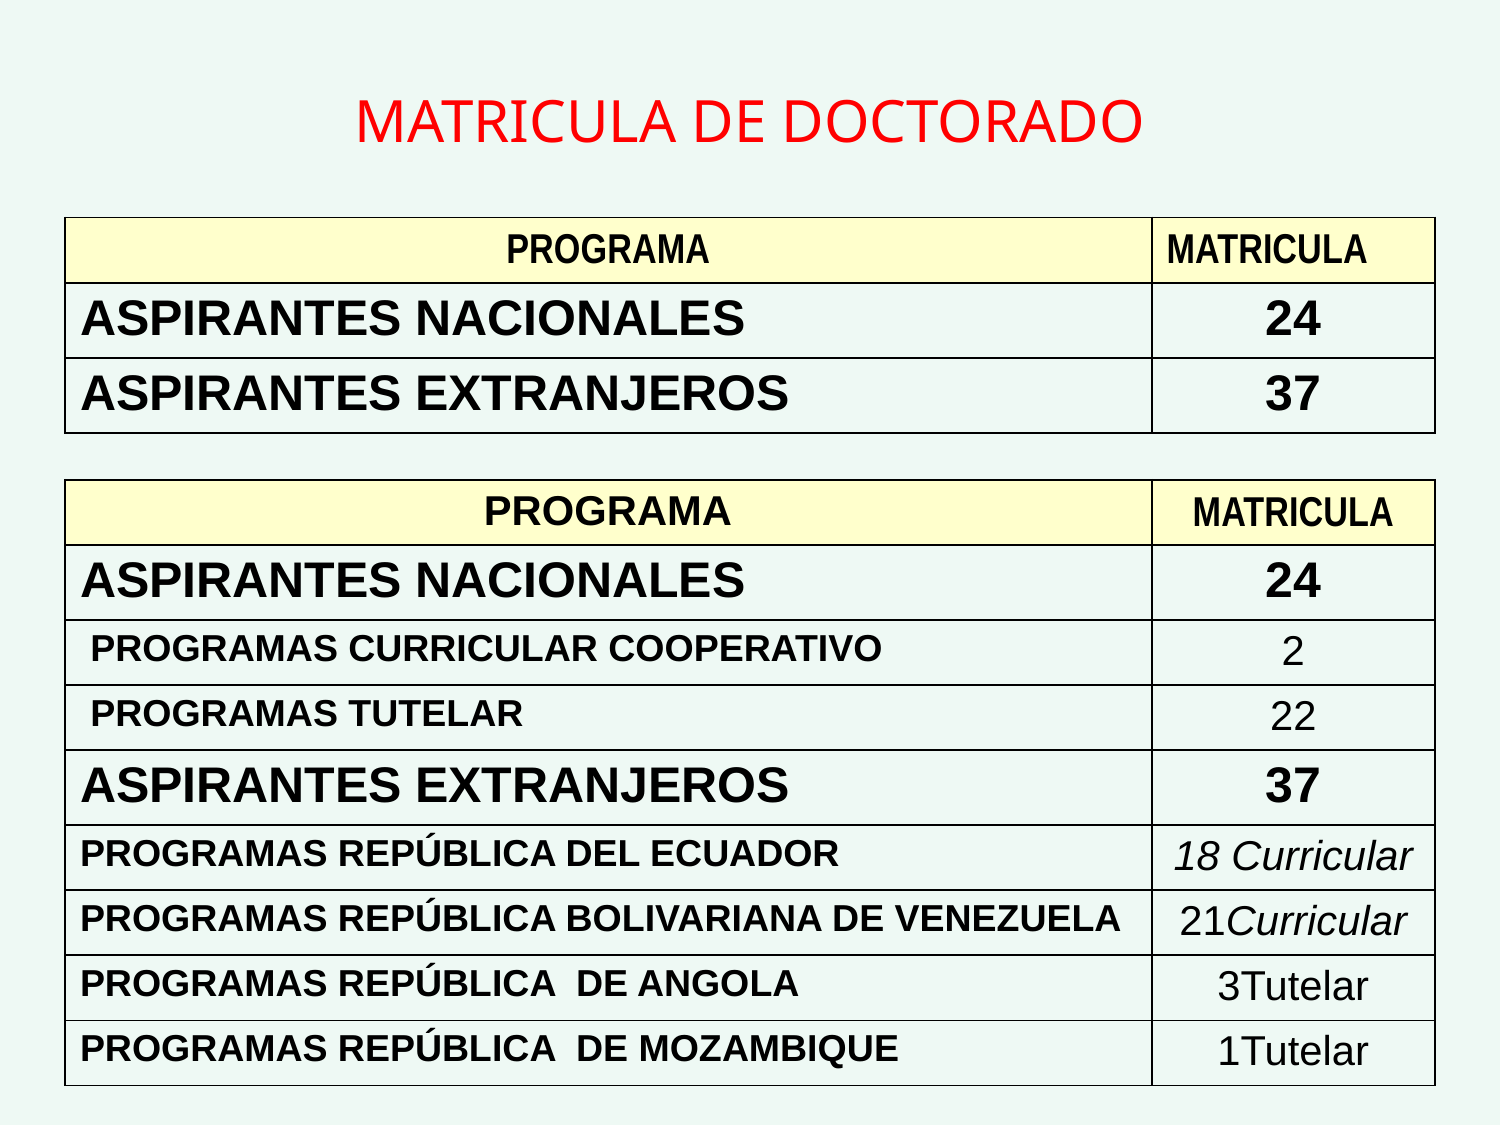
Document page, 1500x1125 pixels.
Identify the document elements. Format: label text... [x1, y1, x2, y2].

table_cell 2 [1153, 621, 1434, 684]
table_header MATRICULA [1153, 218, 1434, 282]
table_cell 21Curricular [1153, 891, 1434, 954]
table_cell ASPIRANTES EXTRANJEROS [66, 751, 1151, 824]
table_cell 37 [1153, 751, 1434, 824]
table_cell ASPIRANTES NACIONALES [66, 284, 1151, 357]
text_box MATRICULA DE DOCTORADO [64, 76, 1436, 162]
table_cell PROGRAMAS CURRICULAR COOPERATIVO [66, 621, 1151, 684]
table_cell PROGRAMAS REPÚBLICA BOLIVARIANA DE VENEZUELA [66, 891, 1151, 954]
table_cell ASPIRANTES EXTRANJEROS [66, 359, 1151, 432]
table_cell 1Tutelar [1153, 1021, 1434, 1085]
table_cell 24 [1153, 284, 1434, 357]
table_cell 22 [1153, 686, 1434, 749]
table_header PROGRAMA [66, 481, 1151, 544]
table_cell ASPIRANTES NACIONALES [66, 546, 1151, 619]
table_cell PROGRAMAS TUTELAR [66, 686, 1151, 749]
table_cell PROGRAMAS REPÚBLICA DE ANGOLA [66, 956, 1151, 1020]
table_cell 18 Curricular [1153, 826, 1434, 889]
table_cell 3Tutelar [1153, 956, 1434, 1020]
table_cell 37 [1153, 359, 1434, 432]
table_header MATRICULA [1153, 481, 1434, 544]
table_cell PROGRAMAS REPÚBLICA DEL ECUADOR [66, 826, 1151, 889]
table_header PROGRAMA [66, 218, 1151, 282]
table_cell 24 [1153, 546, 1434, 619]
table_cell PROGRAMAS REPÚBLICA DE MOZAMBIQUE [66, 1021, 1151, 1085]
